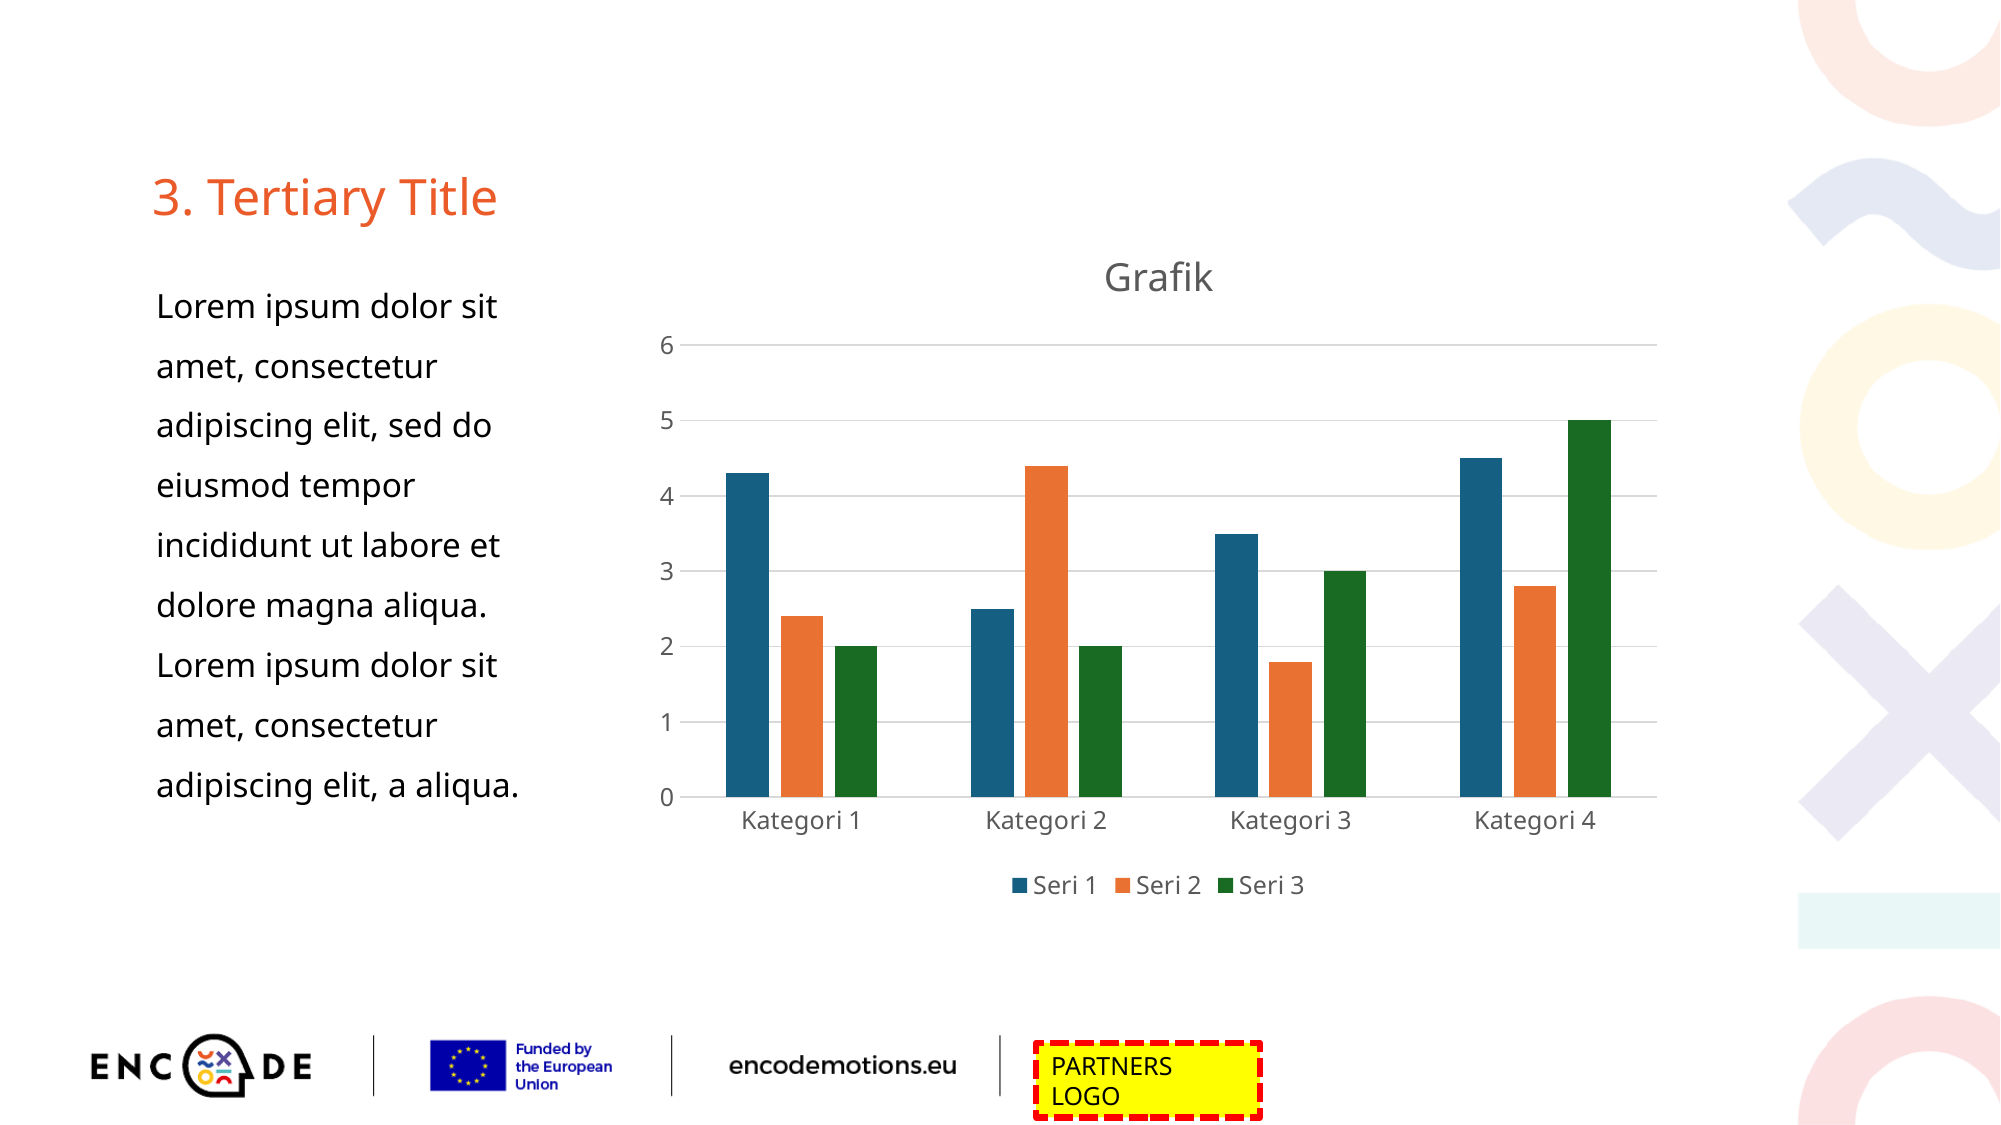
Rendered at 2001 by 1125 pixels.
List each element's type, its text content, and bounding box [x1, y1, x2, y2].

text_box 3. Tertiary Title [138, 157, 670, 233]
chart [638, 215, 1679, 909]
text_box Lorem ipsum dolor sit amet, consectetur adipiscing elit, sed do eiusmod tempor incididunt ut labore et dolore magna aliqua. Lorem ipsum dolor sit amet, consectetur adipiscing elit, a aliqua. [141, 257, 567, 812]
text_box PARTNERS LOGO [1036, 1042, 1260, 1118]
picture [0, 0, 2001, 1125]
